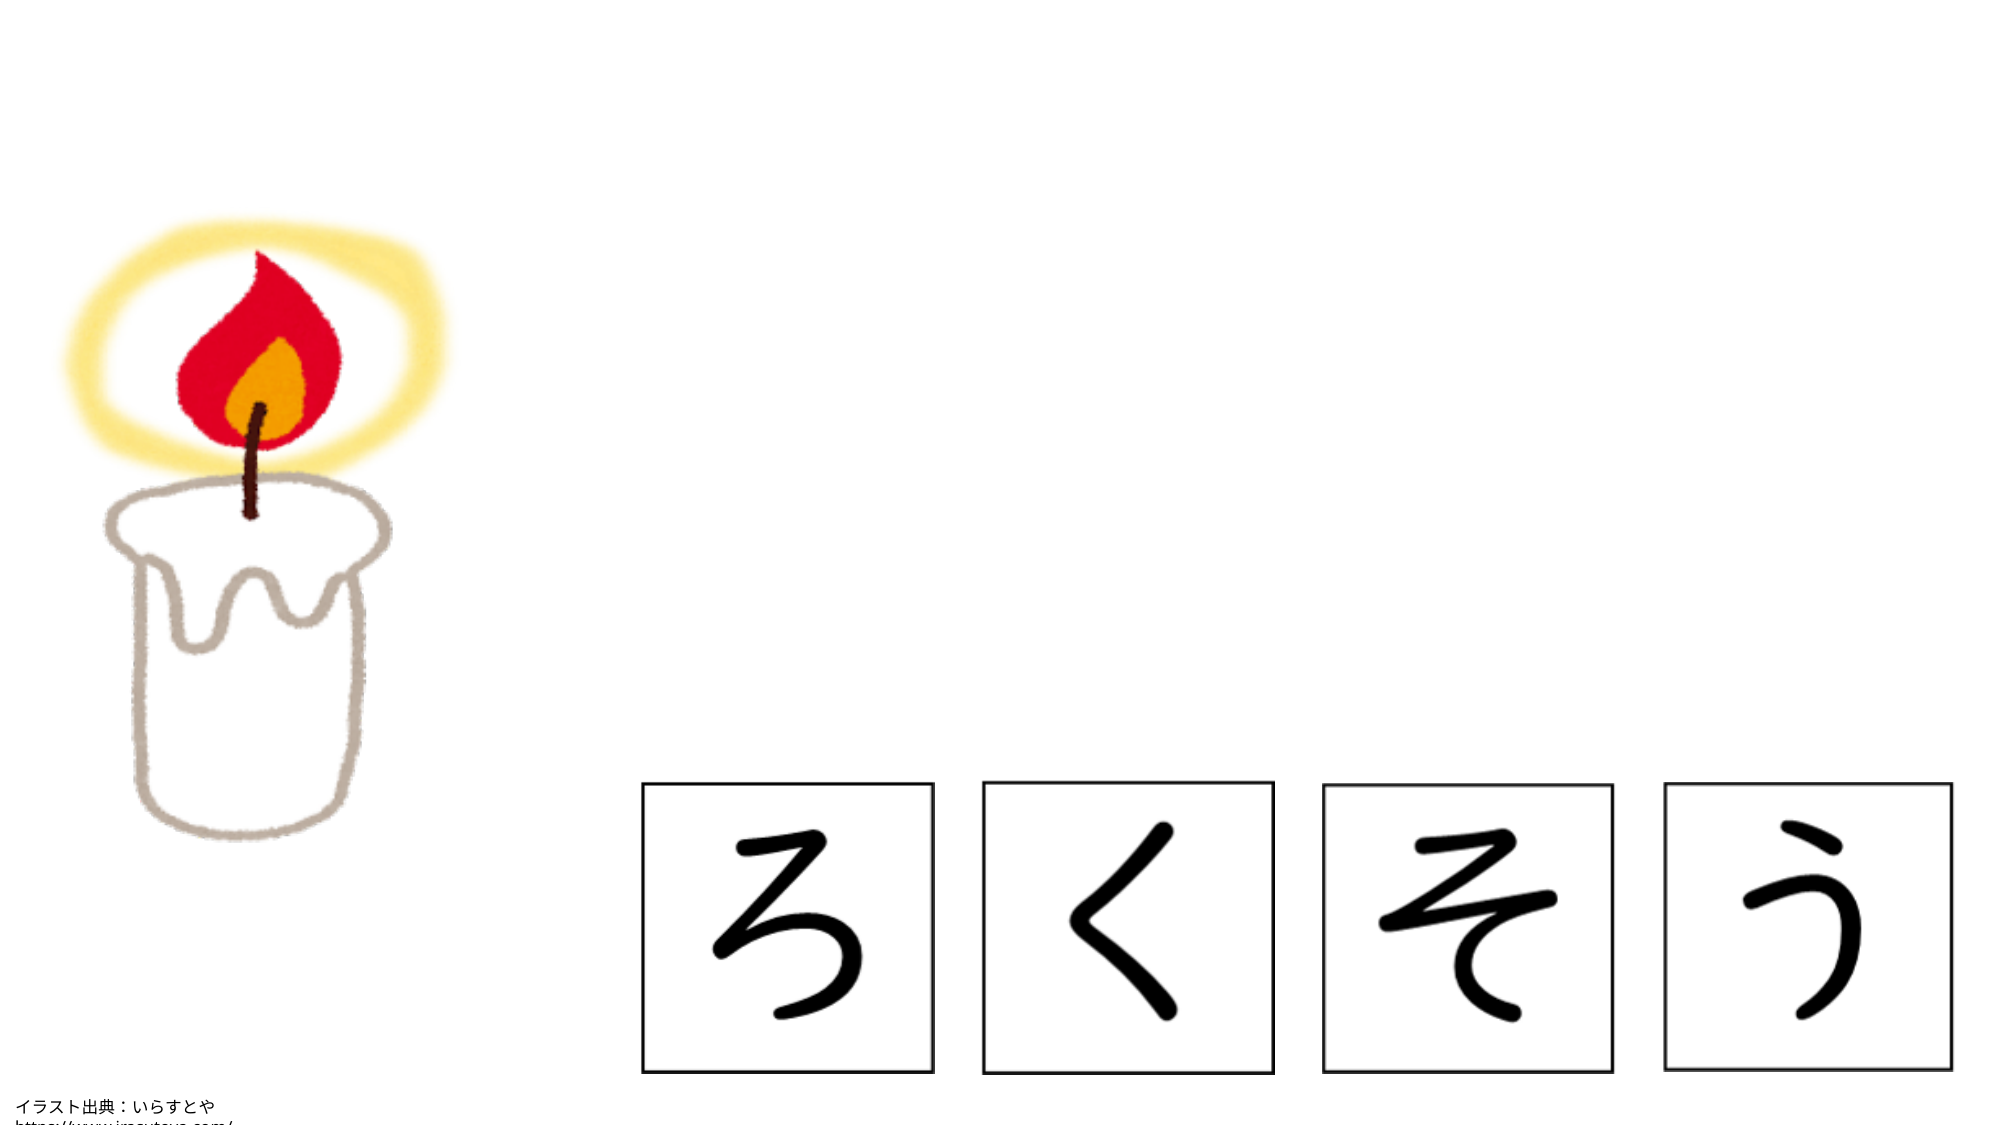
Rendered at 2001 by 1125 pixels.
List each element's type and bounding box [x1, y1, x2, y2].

picture [1321, 783, 1616, 1074]
picture [640, 781, 935, 1074]
picture [1663, 782, 1955, 1072]
list [0, 199, 514, 857]
picture [980, 780, 1275, 1075]
